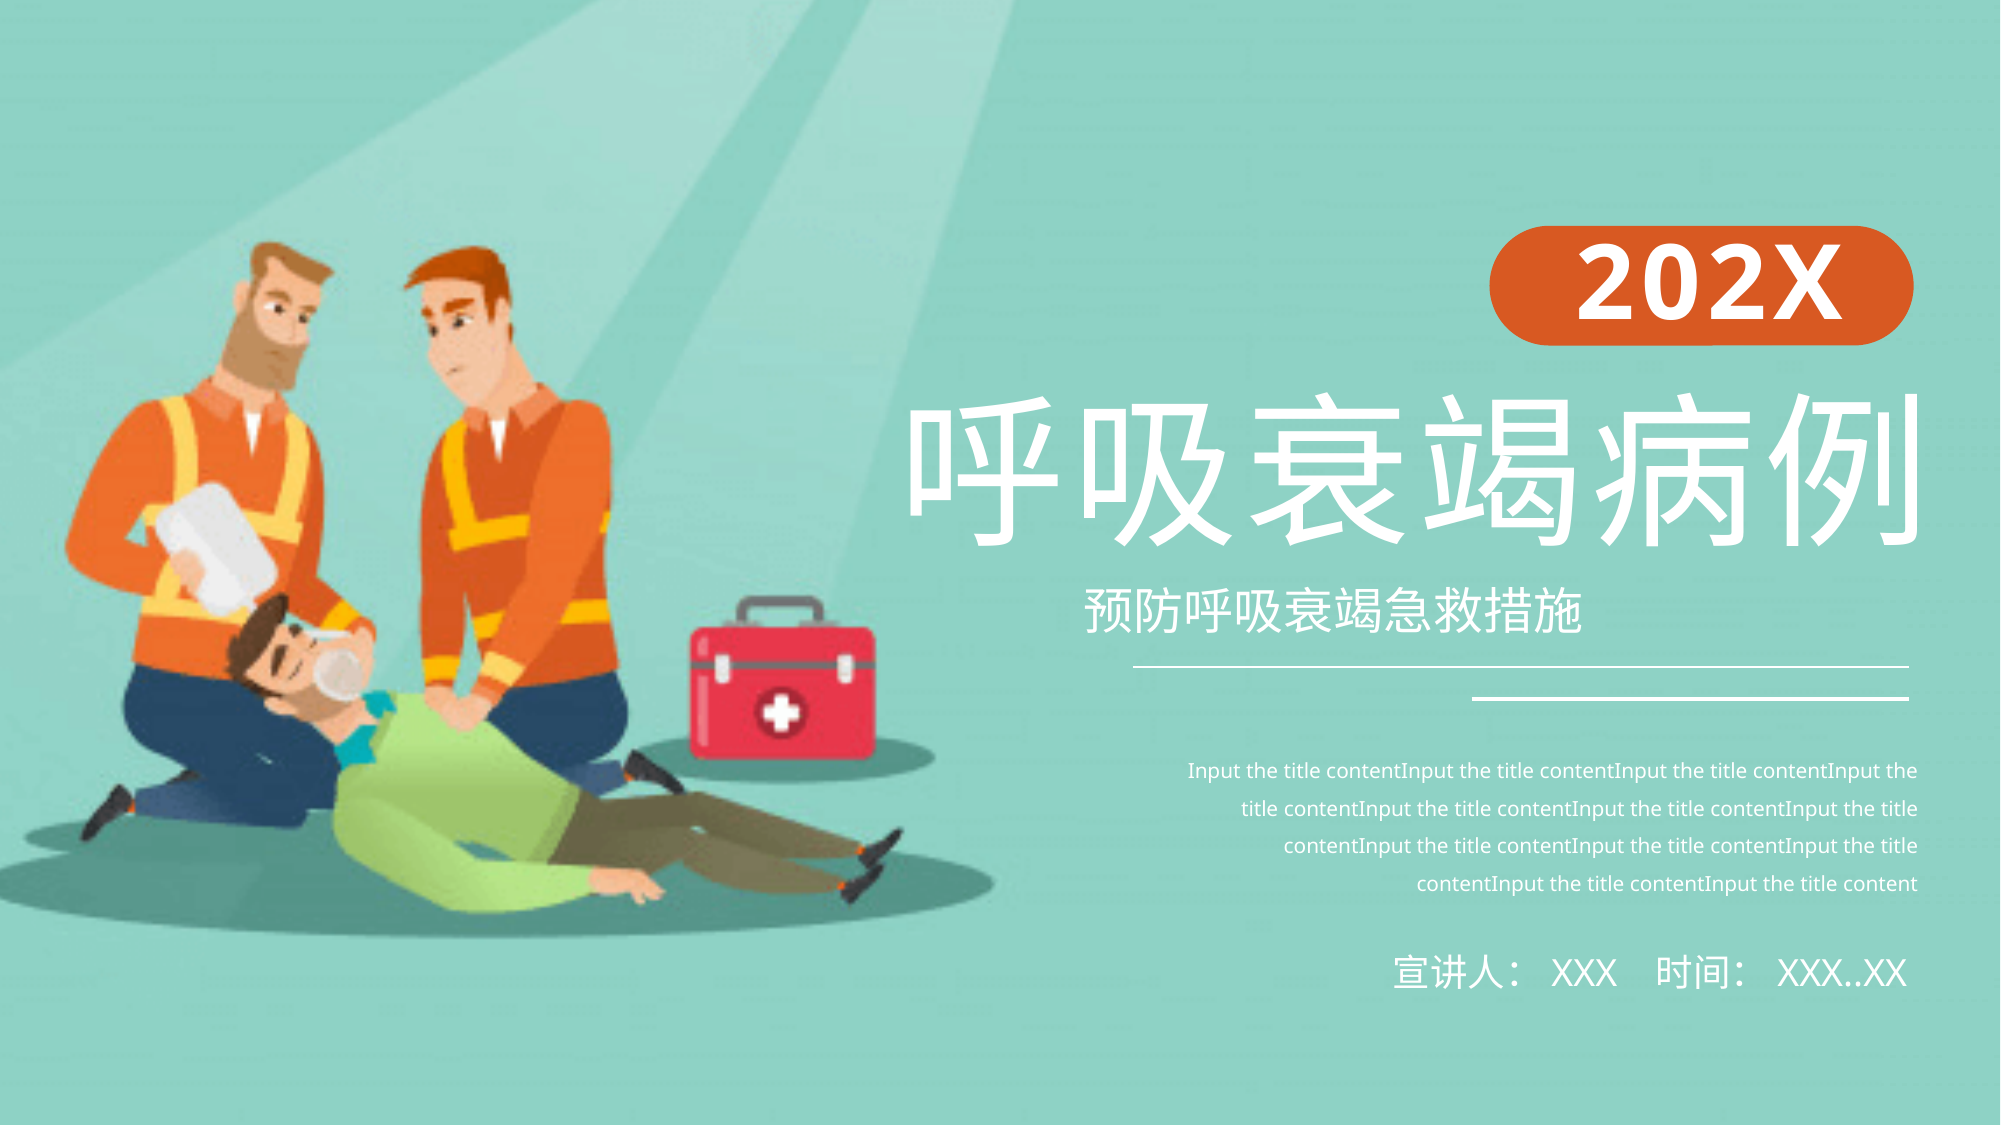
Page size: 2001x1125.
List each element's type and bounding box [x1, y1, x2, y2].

text_box [1478, 207, 1941, 350]
picture [0, 0, 2001, 1125]
